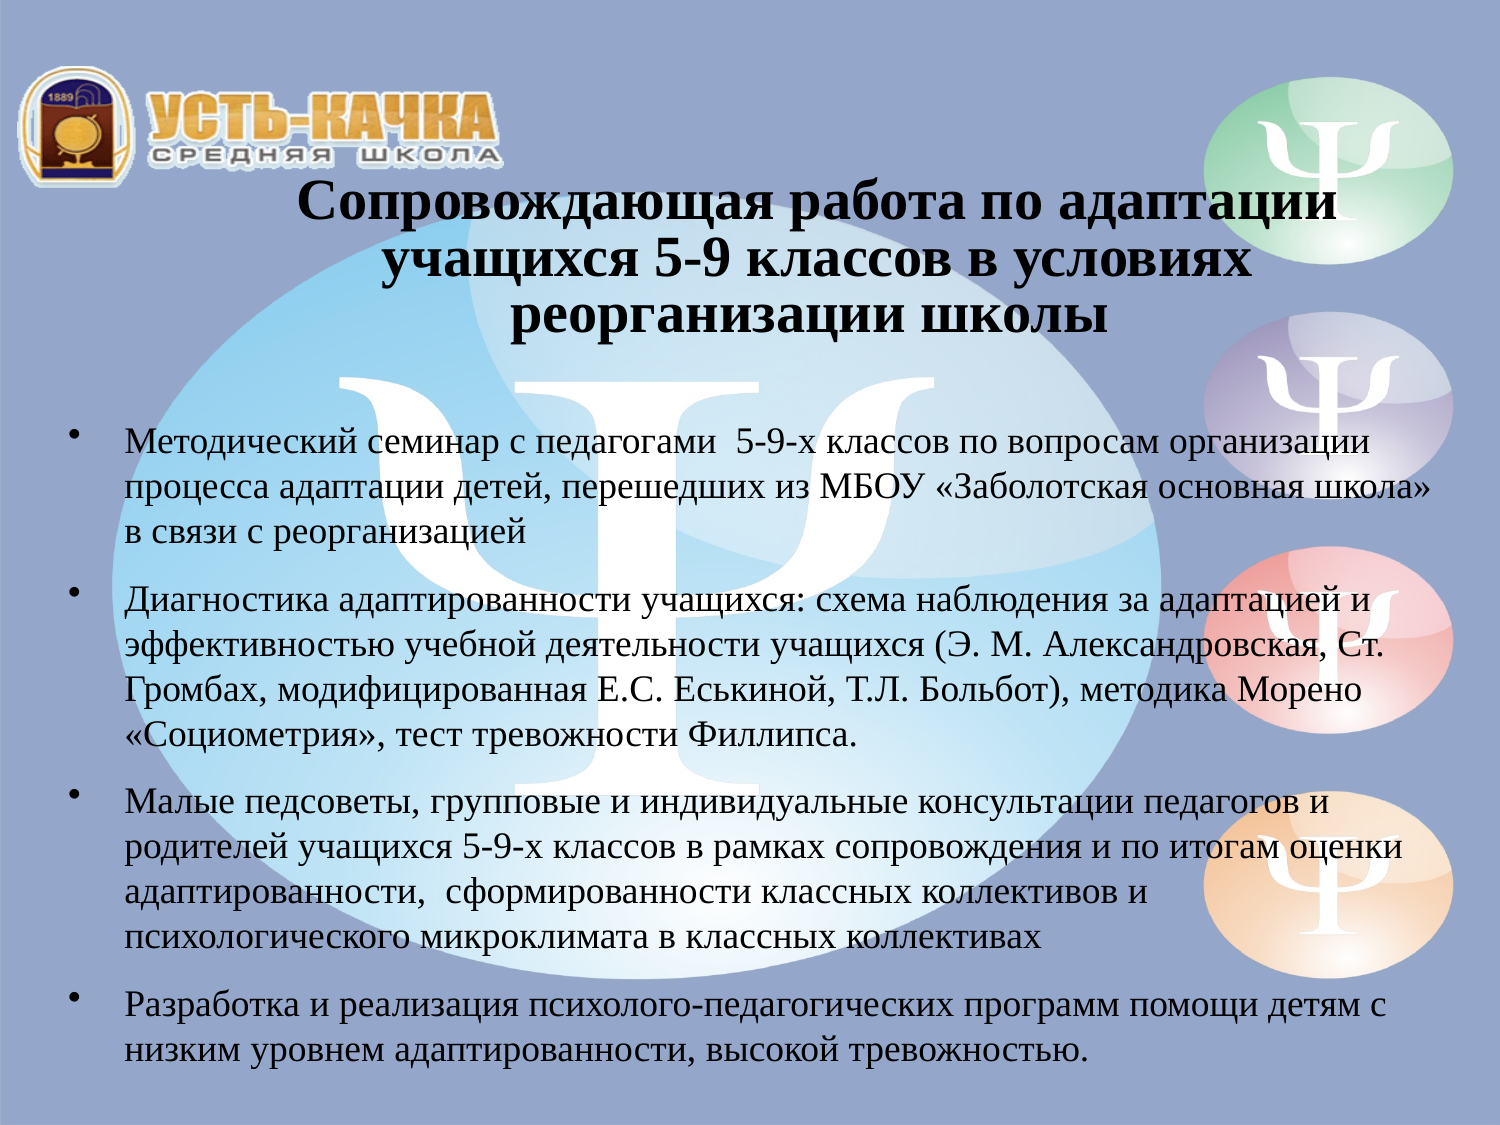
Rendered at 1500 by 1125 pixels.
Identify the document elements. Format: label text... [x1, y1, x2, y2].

picture [17, 66, 505, 189]
title Сопровождающая работа по адаптации учащихся 5-9 классов в условиях реорганизации школы [174, 188, 1459, 408]
list Методический семинар с педагогами 5-9-х классов по вопросам организации процесса адаптации детей, перешедших из МБОУ «Заболотская основная школа» в связи с реорганизацией Диагностика адаптированности учащихся: схема наблюдения за адаптацией и эффективностью учебной деятельности учащихся (Э. М. Александровская, Ст. Громбах, модифицированная Е.С. Еськиной, Т.Л. Больбот), методика Морено «Социометрия», тест тревожности Филлипса. Малые педсоветы, групповые и индивидуальные консультации педагогов и родителей учащихся 5-9-х классов в рамках сопровождения и по итогам оценки адаптированности, сформированности классных коллективов и психологического микроклимата в классных коллективах Разработка и реализация психолого-педагогических программ помощи детям с низким уровнем адаптированности, высокой тревожностью. [52, 408, 1459, 1006]
